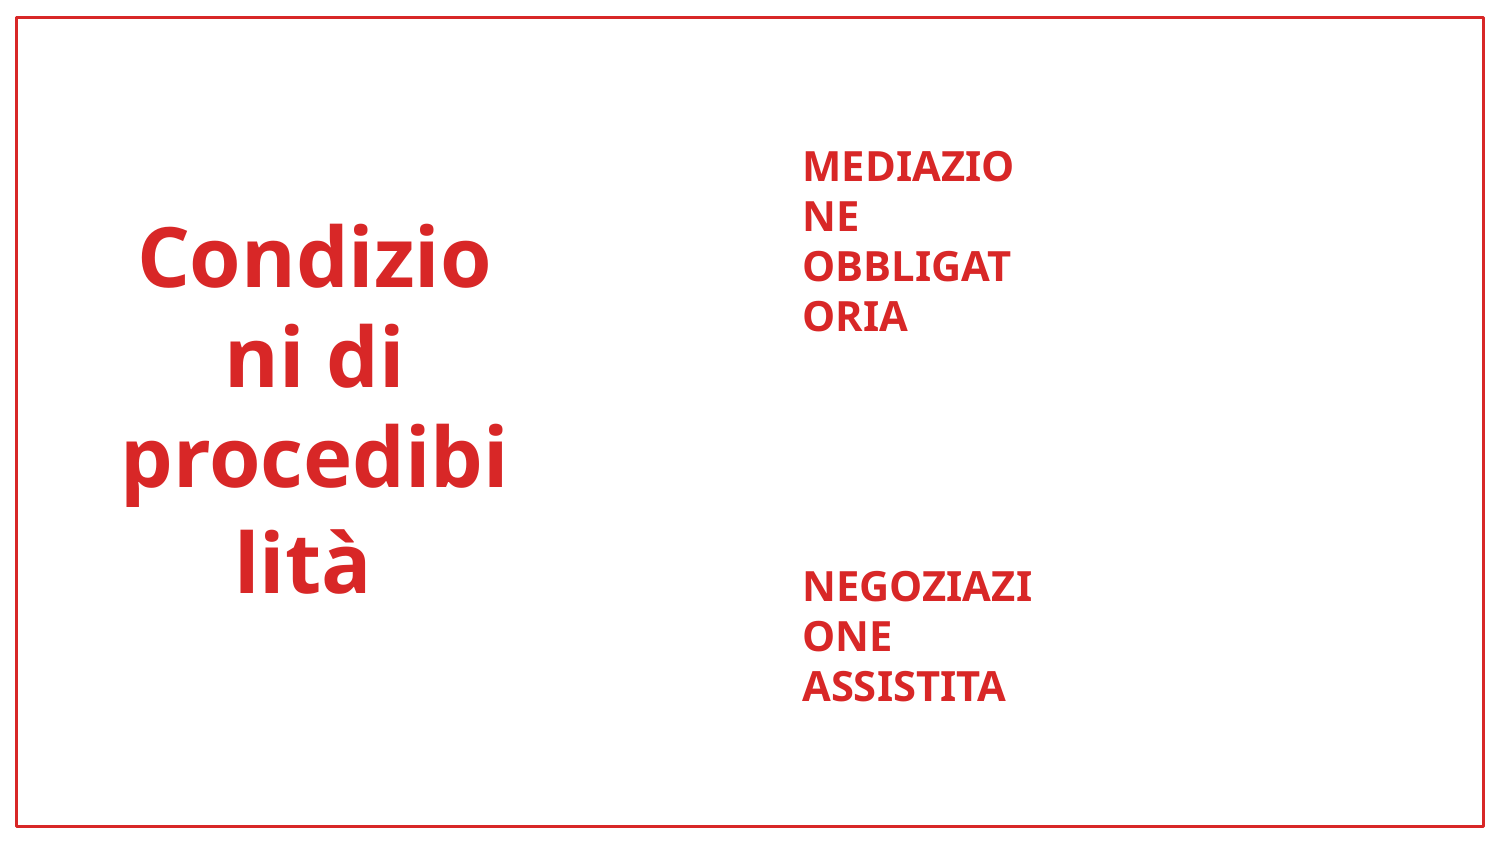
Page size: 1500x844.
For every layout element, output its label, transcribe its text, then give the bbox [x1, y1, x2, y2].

subtitle MEDIAZIONE OBBLIGATORIA [787, 221, 1055, 258]
subtitle NEGOZIAZIONE ASSISTITA [787, 616, 1055, 654]
title Condizioni di procedibilità [98, 310, 531, 506]
